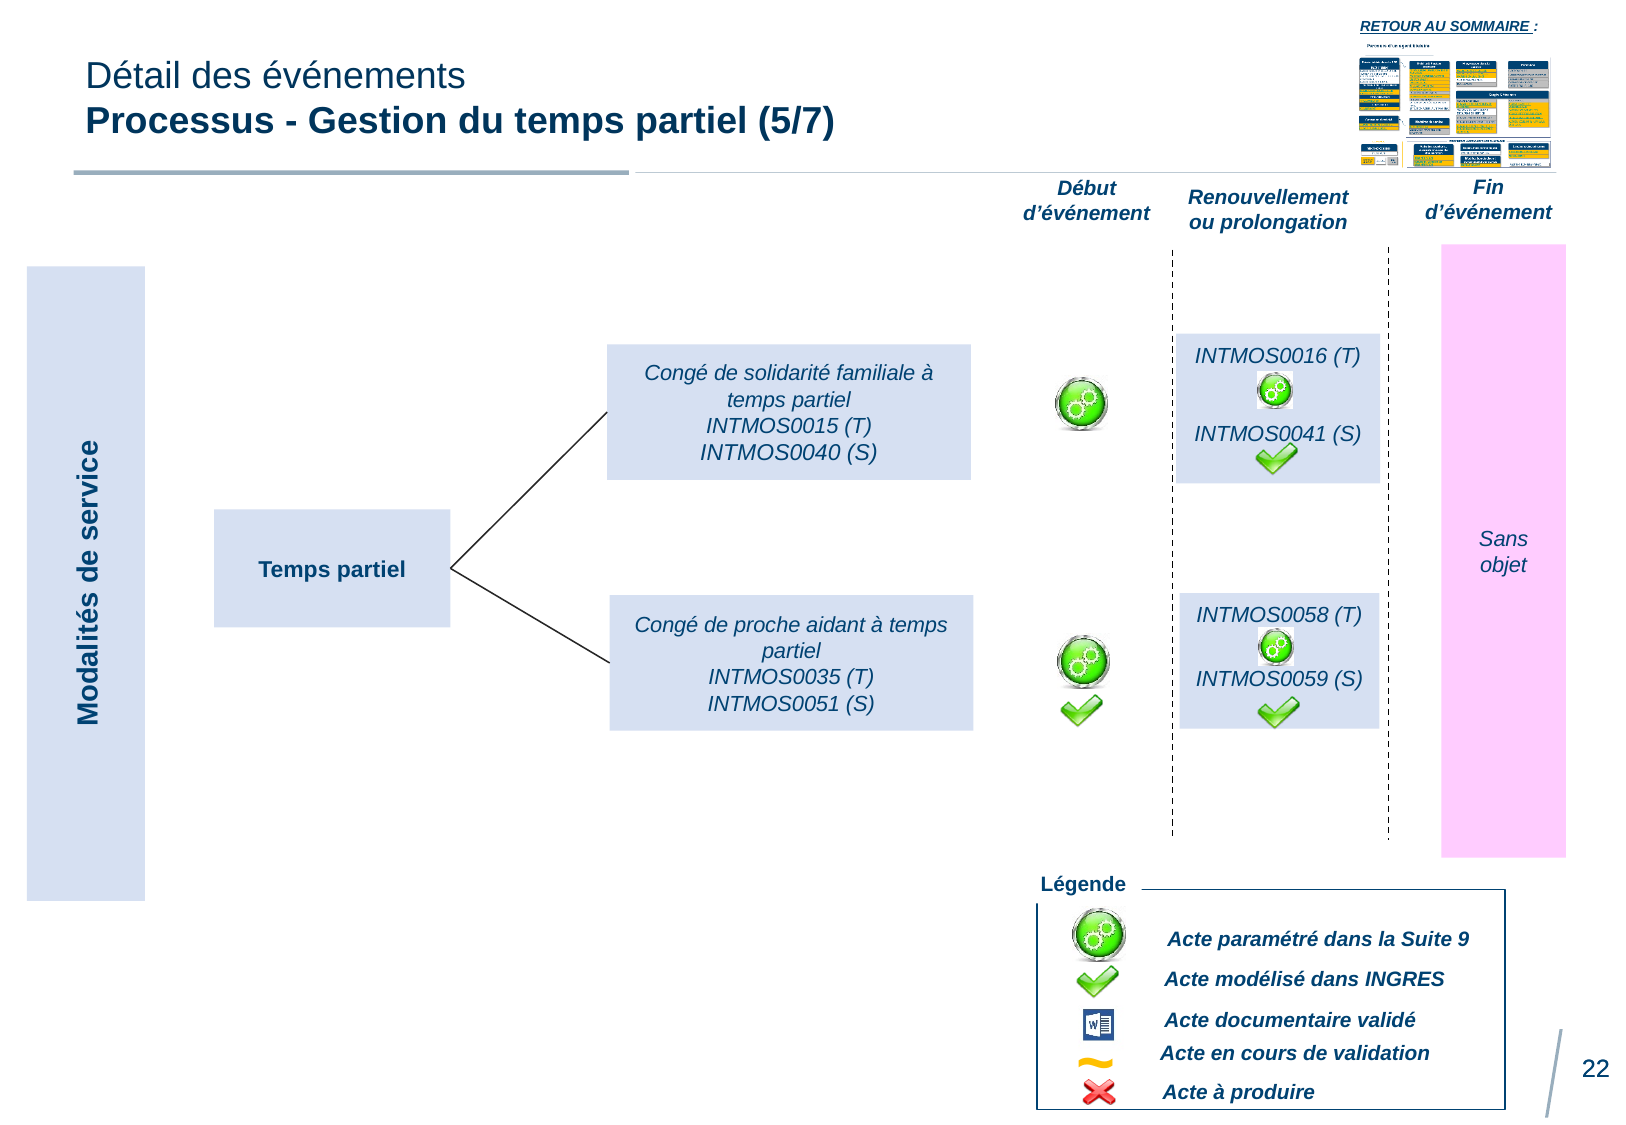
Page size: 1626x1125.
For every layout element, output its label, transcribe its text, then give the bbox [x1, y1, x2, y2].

picture [1257, 692, 1300, 735]
picture [1057, 633, 1110, 689]
picture [1359, 40, 1553, 168]
slide_number 22 [1516, 1044, 1625, 1121]
picture [1055, 375, 1108, 431]
picture [1060, 690, 1103, 733]
picture [1067, 906, 1128, 1055]
picture [1082, 1079, 1116, 1105]
picture [1255, 438, 1298, 481]
picture [1258, 627, 1294, 666]
picture [1257, 371, 1293, 409]
